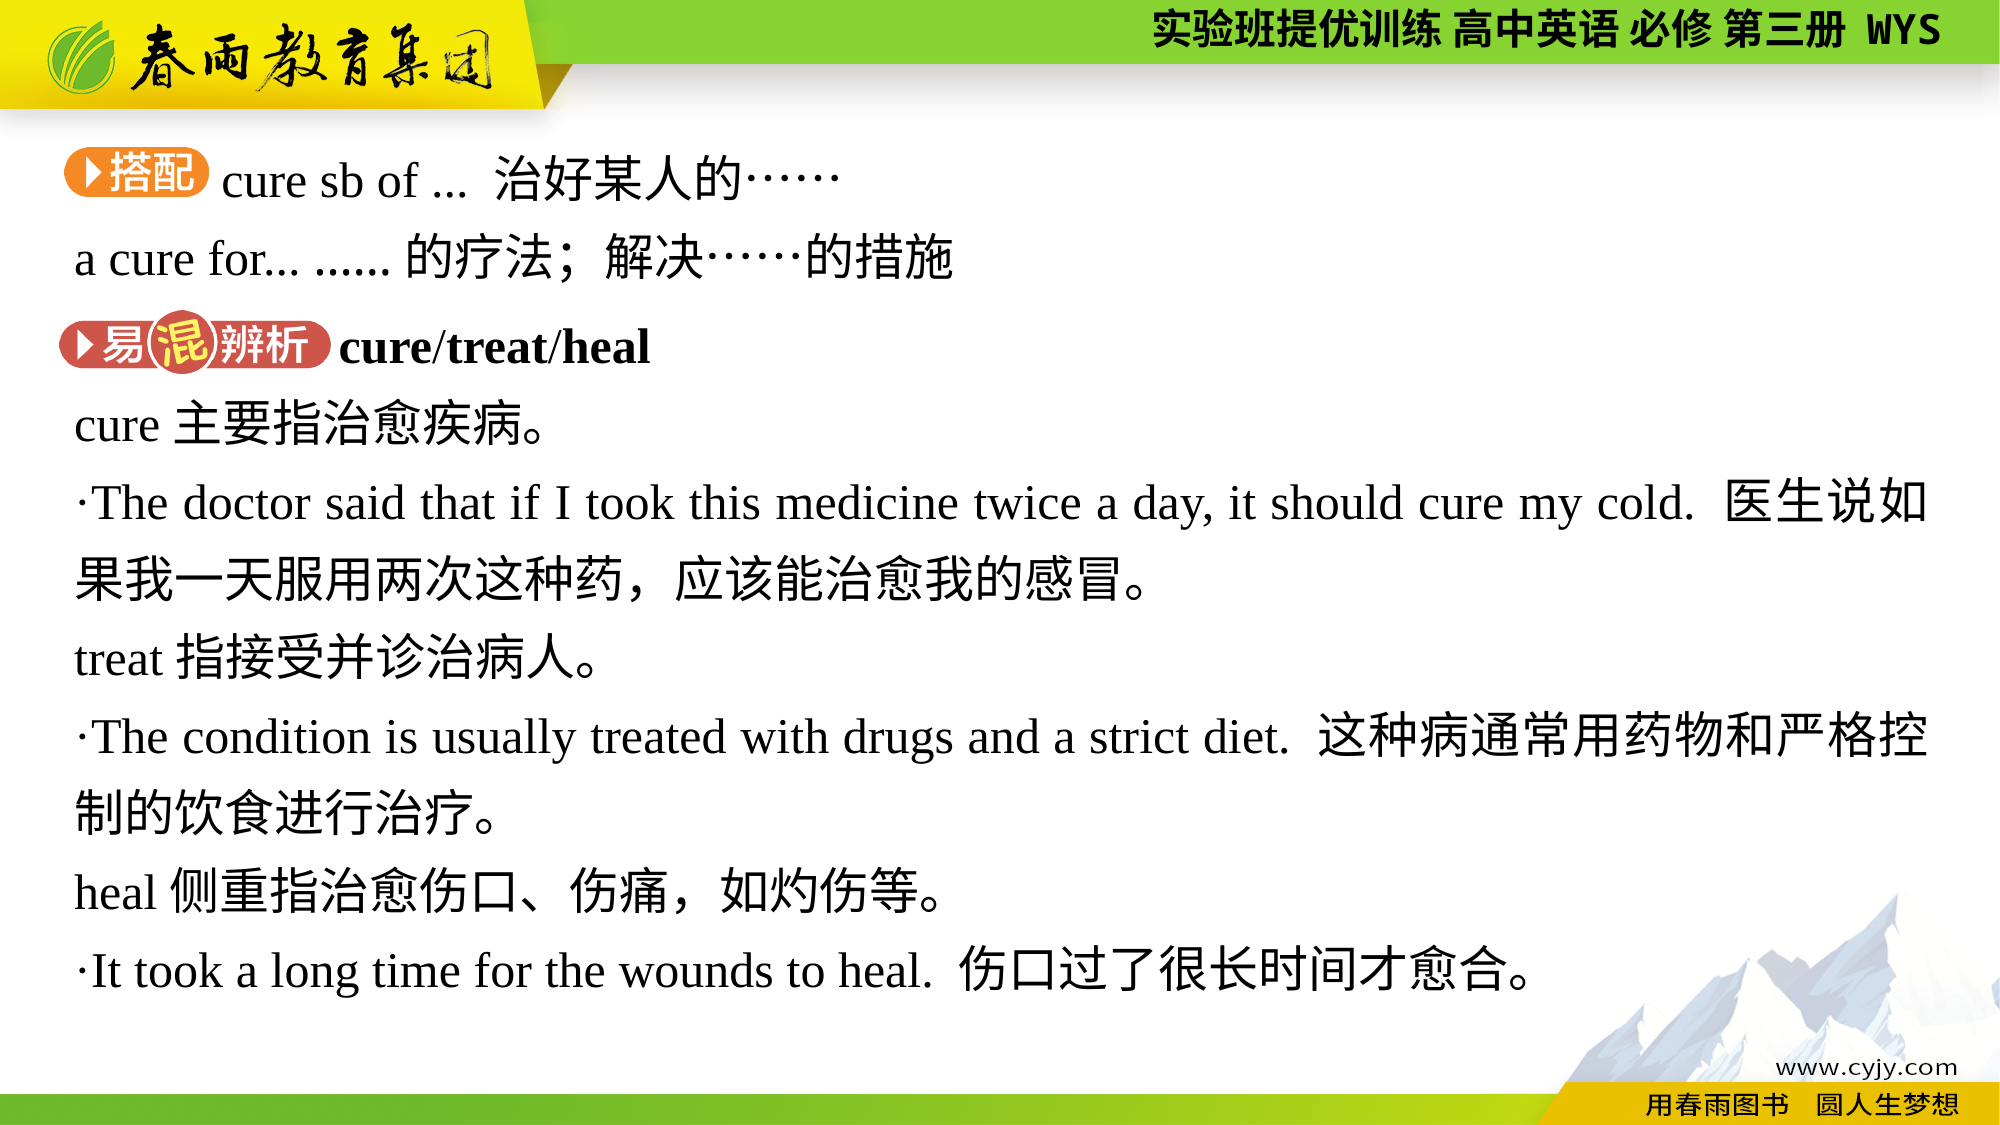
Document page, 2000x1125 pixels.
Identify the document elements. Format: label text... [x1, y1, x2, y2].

text_box cure/treat/heal cure主要指治愈疾病。 ·The doctor said that if I took this medicine twice a day, it should cure my cold. 医生说如果我一天服用两次这种药，应该能治愈我的感冒。 treat指接受并诊治病人。 ·The condition is usually treated with drugs and a strict diet. 这种病通常用药物和严格控制的饮食进行治疗。 heal侧重指治愈伤口、伤痛，如灼伤等。 ·It took a long time for the wounds to heal. 伤口过了很长时间才愈合。 [59, 288, 1944, 1005]
list cure sb of ... 治好某人的…… a cure for... ……的疗法；解决……的措施 [59, 122, 1944, 287]
picture [0, 0, 2000, 1125]
